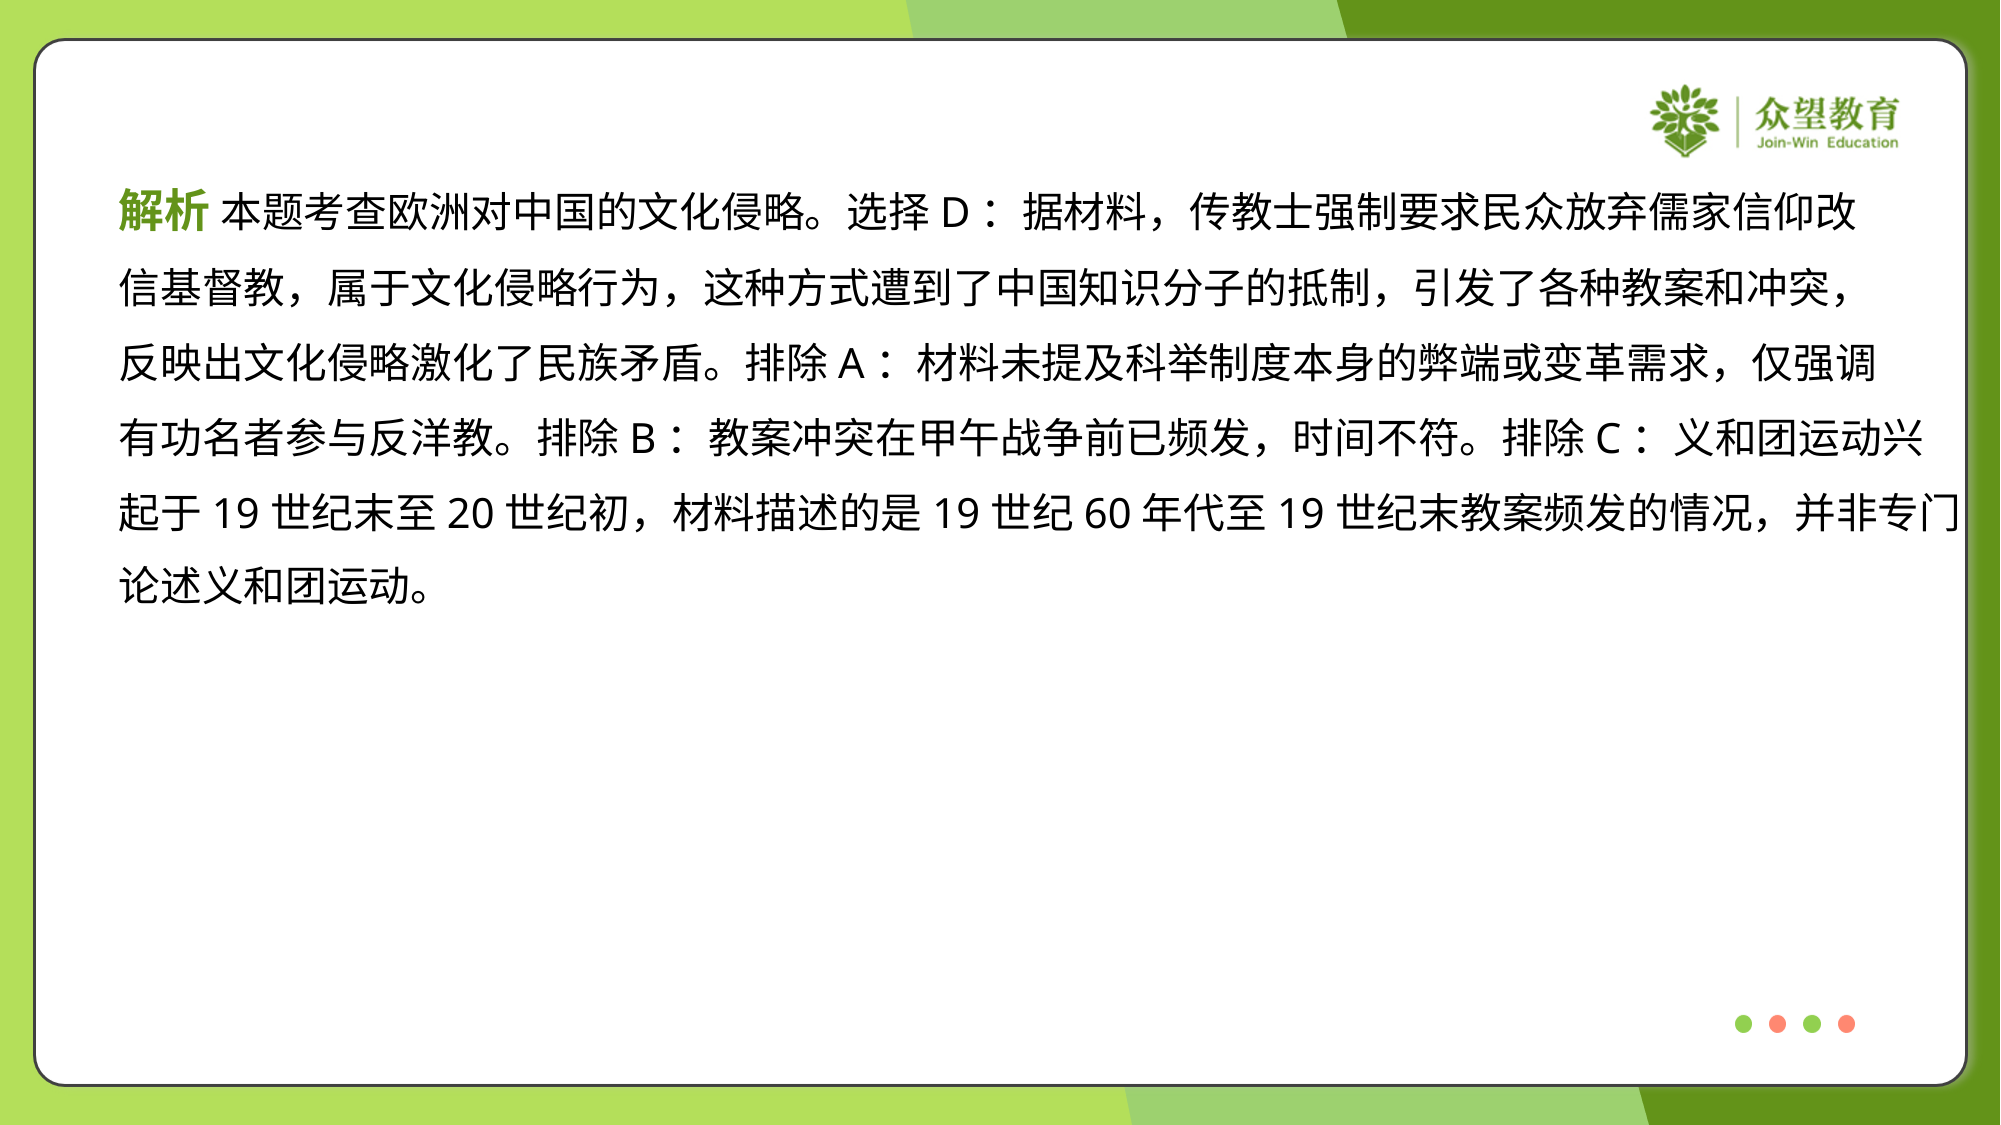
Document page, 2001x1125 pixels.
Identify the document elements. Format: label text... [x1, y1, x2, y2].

picture [0, 0, 2000, 1125]
text_box 解析 本题考查欧洲对中国的文化侵略。选择D：据材料，传教士强制要求民众放弃儒家信仰改 信基督教，属于文化侵略行为，这种方式遭到了中国知识分子的抵制，引发了各种教案和冲突， 反映出文化侵略激化了民族矛盾。排除A：材料未提及科举制度本身的弊端或变革需求，仅强调 有功名者参与反洋教。排除B：教案冲突在甲午战争前已频发，时间不符。排除C：义和团运动兴 起于19世纪末至20世纪初，材料描述的是19世纪60年代至19世纪末教案频发的情况，并非专门 论述义和团运动。 [118, 159, 1883, 602]
